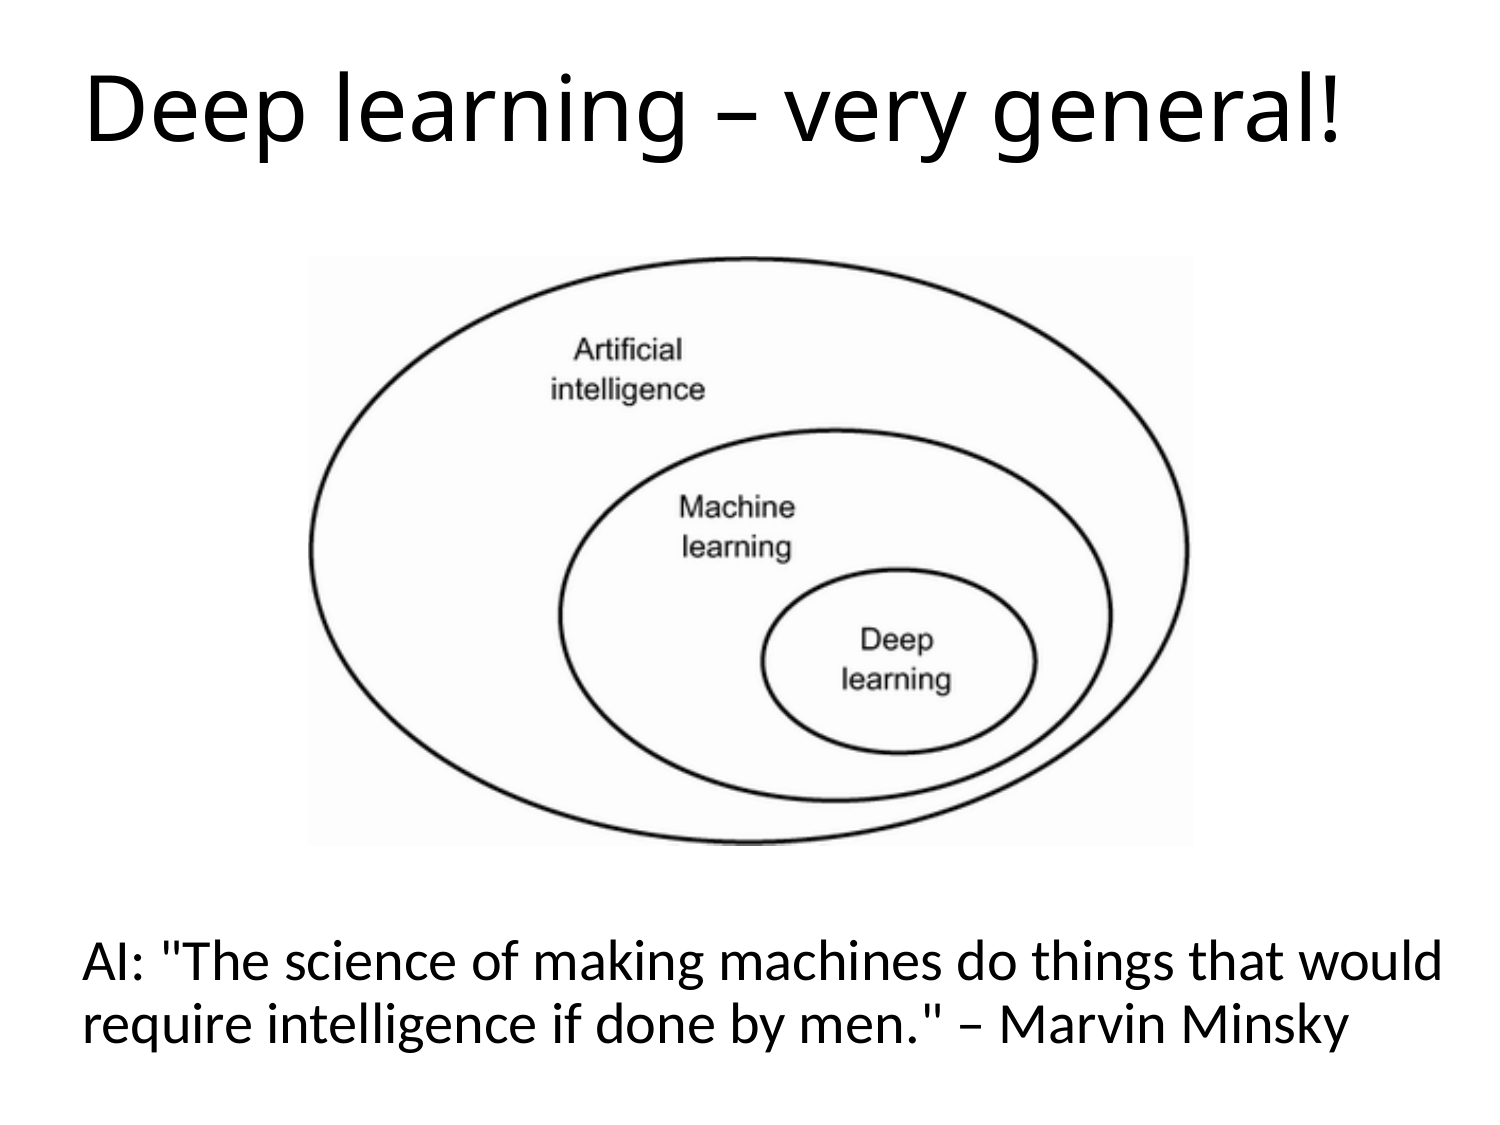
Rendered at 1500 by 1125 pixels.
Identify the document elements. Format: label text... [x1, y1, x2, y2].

picture [308, 256, 1194, 846]
title Deep learning – very general! [67, 59, 1362, 165]
list AI: "The science of making machines do things that would require intelligence if done by men." – Marvin Minsky [67, 922, 1468, 1082]
